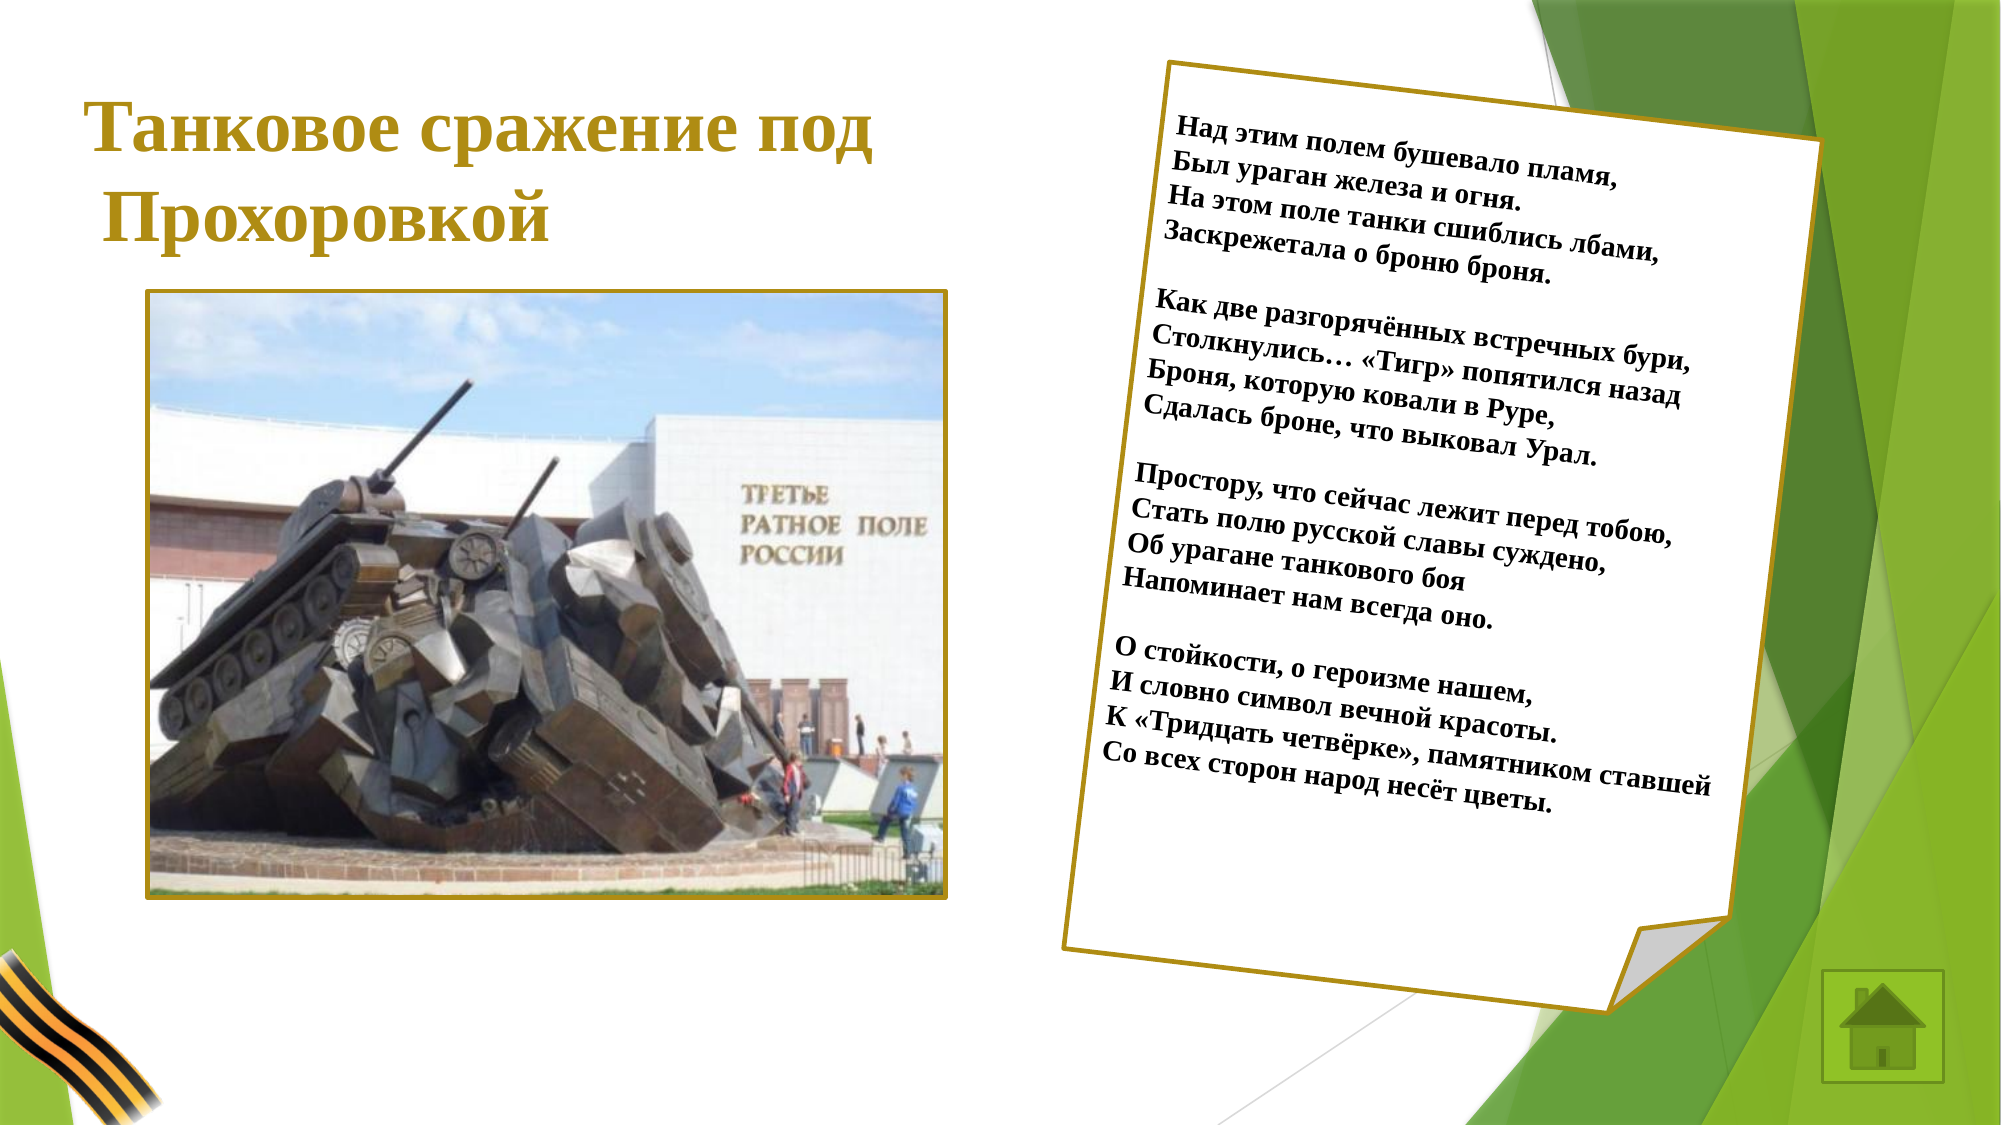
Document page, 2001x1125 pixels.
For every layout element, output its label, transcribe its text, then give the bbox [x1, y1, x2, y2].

picture [0, 920, 179, 1125]
text_box Над этим полем бушевало пламя, Был ураган железа и огня. На этом поле танки сшиблись лбами, Заскрежетала о броню броня. Как две разгорячённых встречных бури, Столкнулись… «Тигр» попятился назад Броня, которую ковали в Руре, Сдалась броне, что выковал Урал. Простору, что сейчас лежит перед тобою, Стать полю русской славы суждено, Об урагане танкового боя Напоминает нам всегда оно. О стойкости, о героизме нашем, И словно символ вечной красоты. К «Тридцать четвёрке», памятником ставшей Со всех сторон народ несёт цветы. [1062, 60, 1824, 1015]
title Танковое сражение под Прохоровкой [1250, 69, 1479, 97]
title Танковое сражение под Прохоровкой [68, 69, 1166, 286]
picture [149, 292, 944, 896]
text_box [1821, 969, 1945, 1084]
